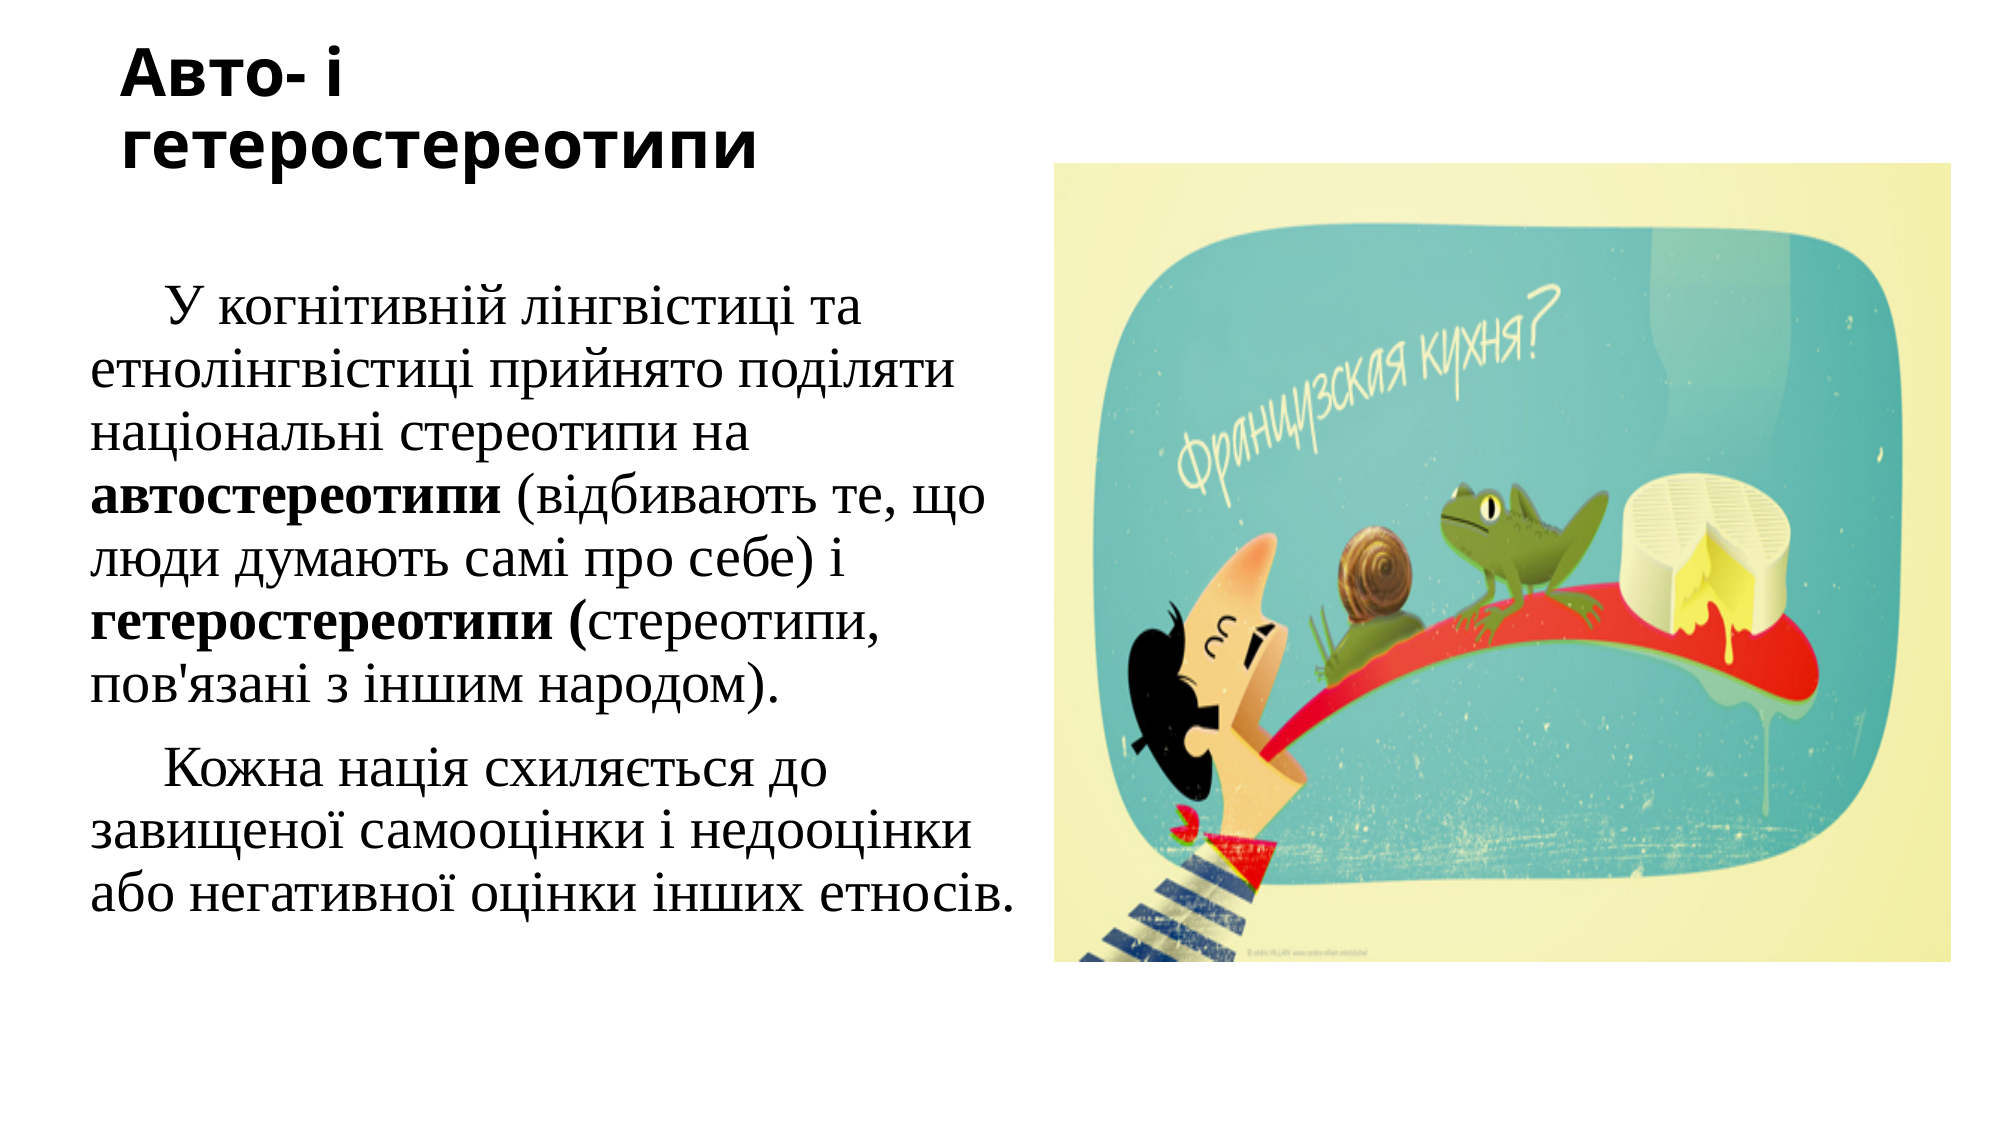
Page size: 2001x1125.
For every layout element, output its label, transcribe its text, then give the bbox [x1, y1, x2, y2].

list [1054, 163, 1951, 962]
list У когнітивній лінгвістиці та етнолінгвістиці прийнято поділяти національні стереотипи на автостереотипи (відбивають те, що люди думають самі про себе) і гетеростереотипи (стереотипи, пов'язані з іншим народом). Кожна нація схиляється до завищеної самооцінки і недооцінки або негативної оцінки інших етносів. [75, 266, 1055, 1047]
title Авто- і гетеростереотипи [105, 28, 839, 191]
